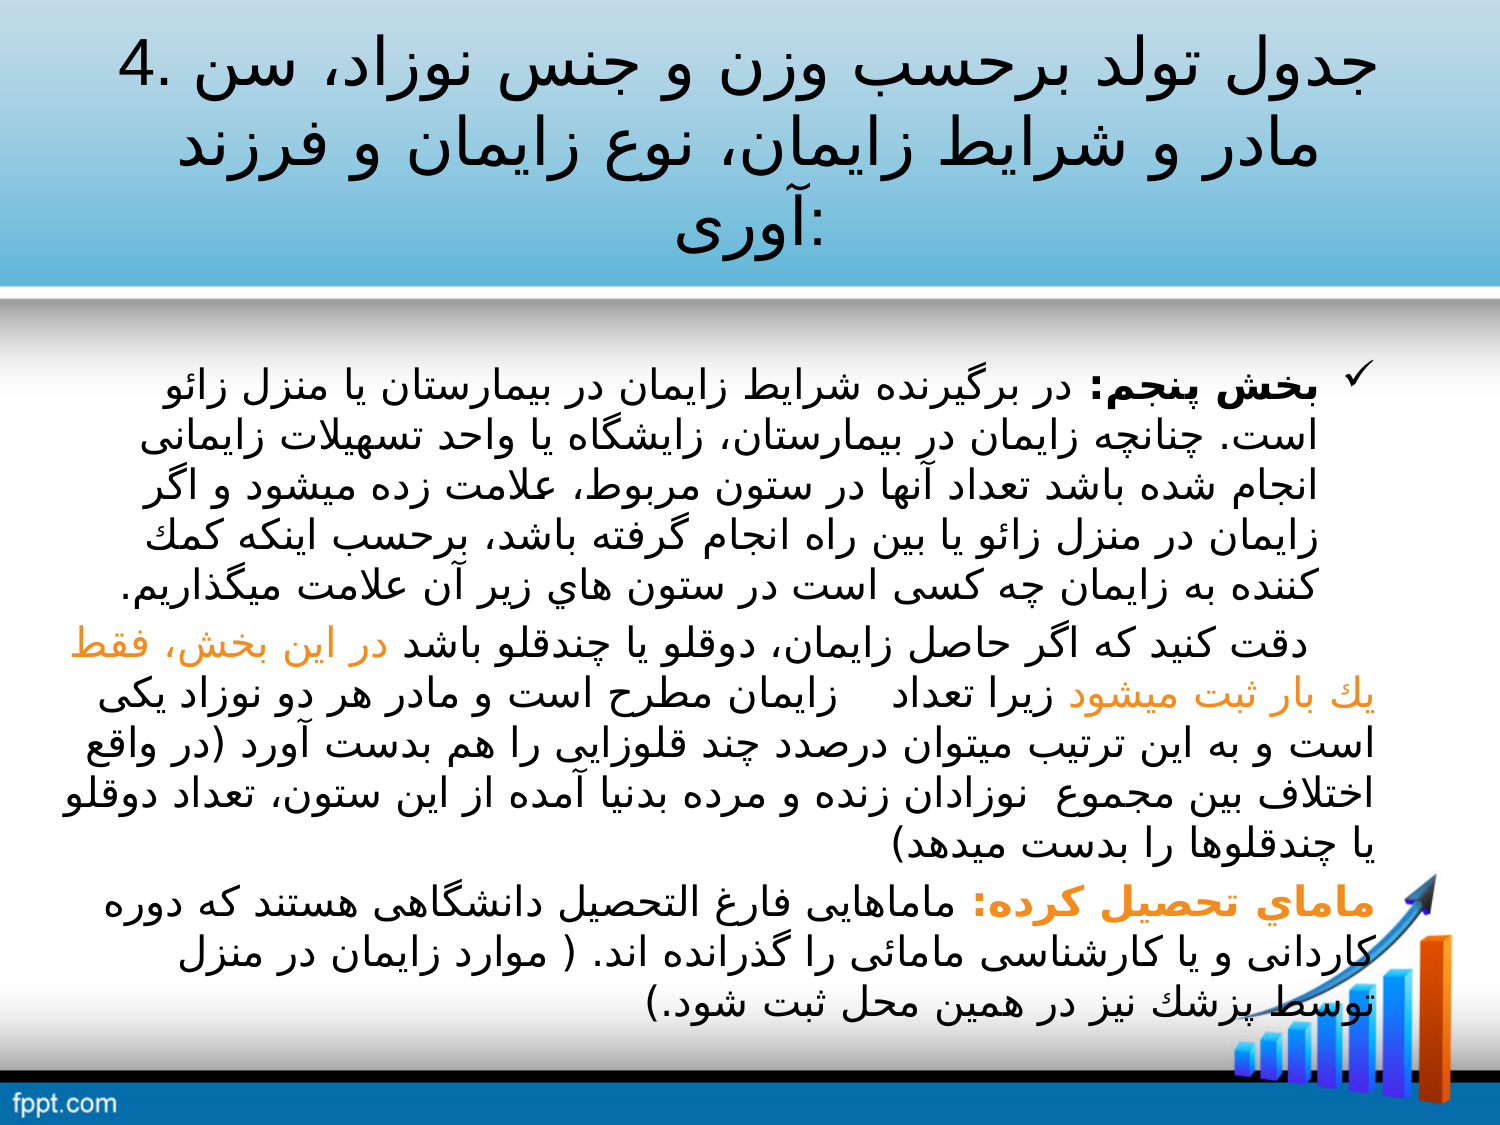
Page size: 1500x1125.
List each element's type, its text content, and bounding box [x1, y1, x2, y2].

picture [0, 0, 1500, 1125]
title 4. جدول تولد برحسب وزن و جنس نوزاد، سن مادر و شرایط زایمان، نوع زایمان و فرزند آوری: [75, 45, 1425, 233]
list بخش پنجم: در برگيرنده شرایط زایمان در بيمارستان یا منزل زائو است. چنانچه زایمان در بيمارستان، زایشگاه یا واحد تسهيلات زایمانی انجام شده باشد تعداد آنها در ستون مربوط، علامت زده میشود و اگر زایمان در منزل زائو یا بين راه انجام گرفته باشد، برحسب اینکه كمك كننده به زایمان چه كسی است در ستون هاي زیر آن علامت میگذاریم. دقت كنيد كه اگر حاصل زایمان، دوقلو یا چندقلو باشد در این بخش، فقط یك بار ثبت میشود زیرا تعداد زایمان مطرح است و مادر هر دو نوزاد یکی است و به این ترتيب میتوان درصدد چند قلوزایی را هم بدست آورد (در واقع اختلاف بين مجموع نوزادان زنده و مرده بدنيا آمده از این ستون، تعداد دوقلو یا چندقلوها را بدست میدهد) ماماي تحصيل كرده: ماماهایی فارغ التحصيل دانشگاهی هستند كه دوره كاردانی و یا كارشناسی مامائی را گذرانده اند. ( موارد زایمان در منزل توسط پزشك نيز در همين محل ثبت شود.) [41, 349, 1392, 1093]
